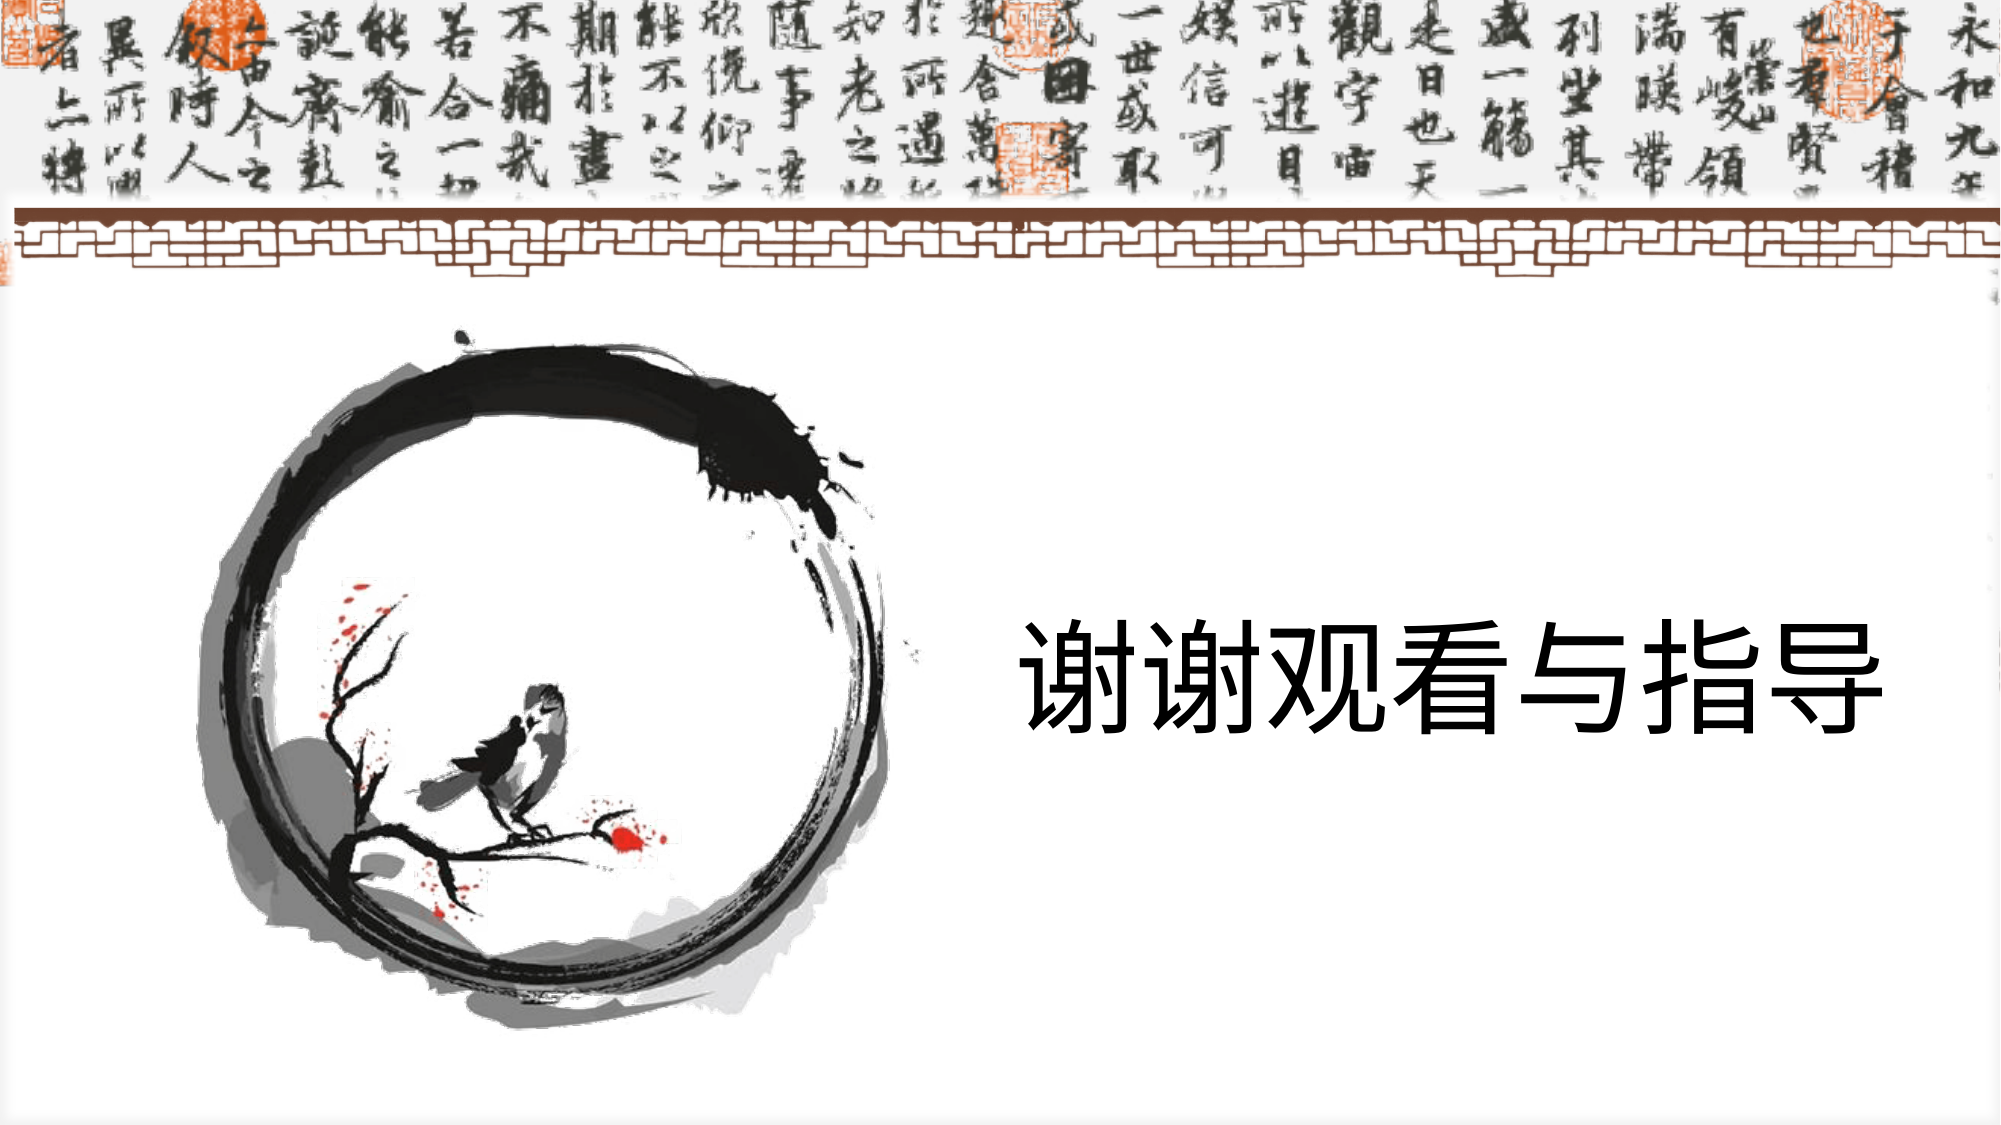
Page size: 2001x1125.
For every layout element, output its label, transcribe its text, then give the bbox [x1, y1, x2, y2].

picture [124, 311, 979, 1050]
text_box 谢谢观看与指导 [999, 592, 1974, 757]
picture [0, 0, 2001, 151]
